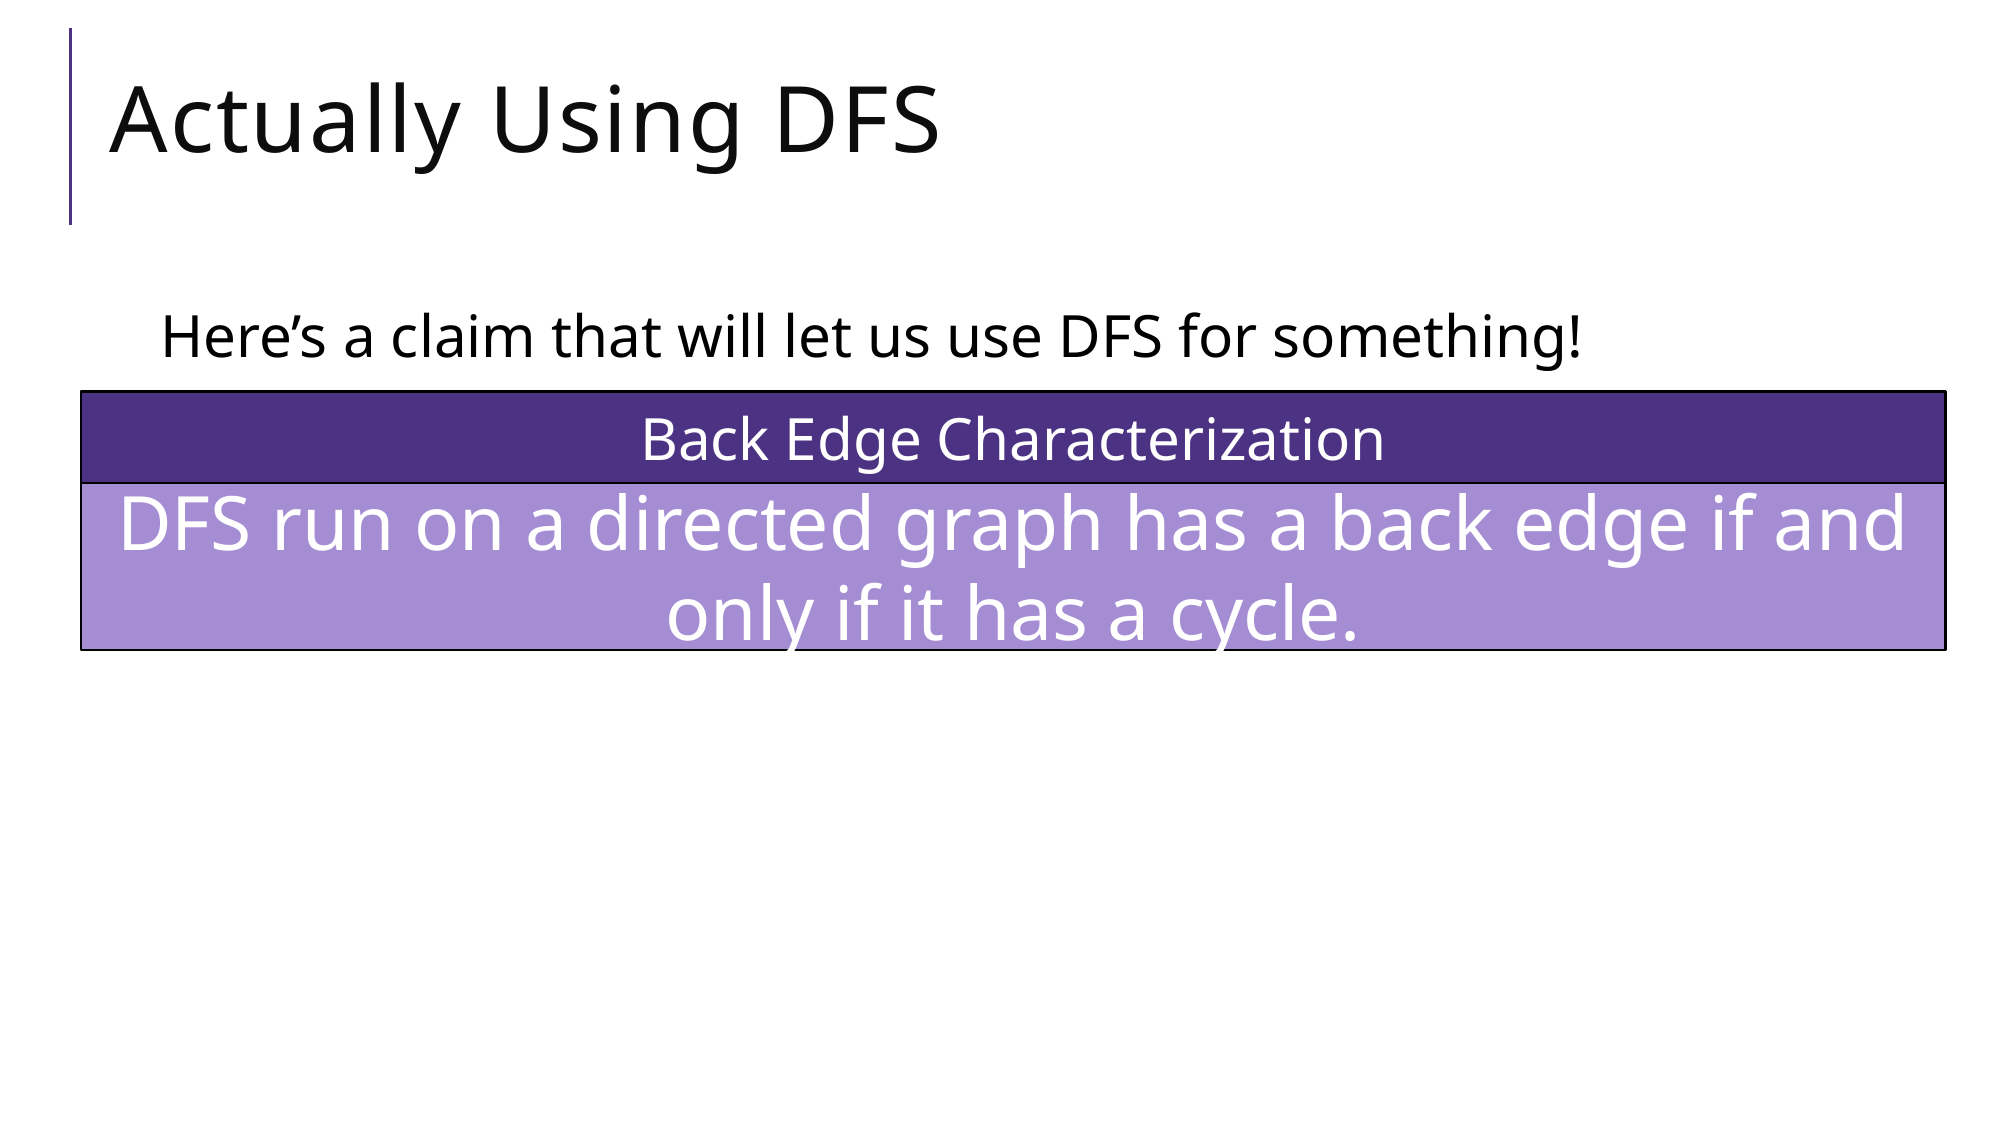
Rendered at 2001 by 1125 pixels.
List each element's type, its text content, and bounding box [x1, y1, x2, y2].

title Actually Using DFS [94, 43, 1930, 210]
list Here’s a claim that will let us use DFS for something! [137, 299, 1863, 390]
text_box Back Edge Characterization [80, 390, 1947, 484]
text_box DFS run on a directed graph has a back edge if and only if it has a cycle. [80, 484, 1947, 651]
